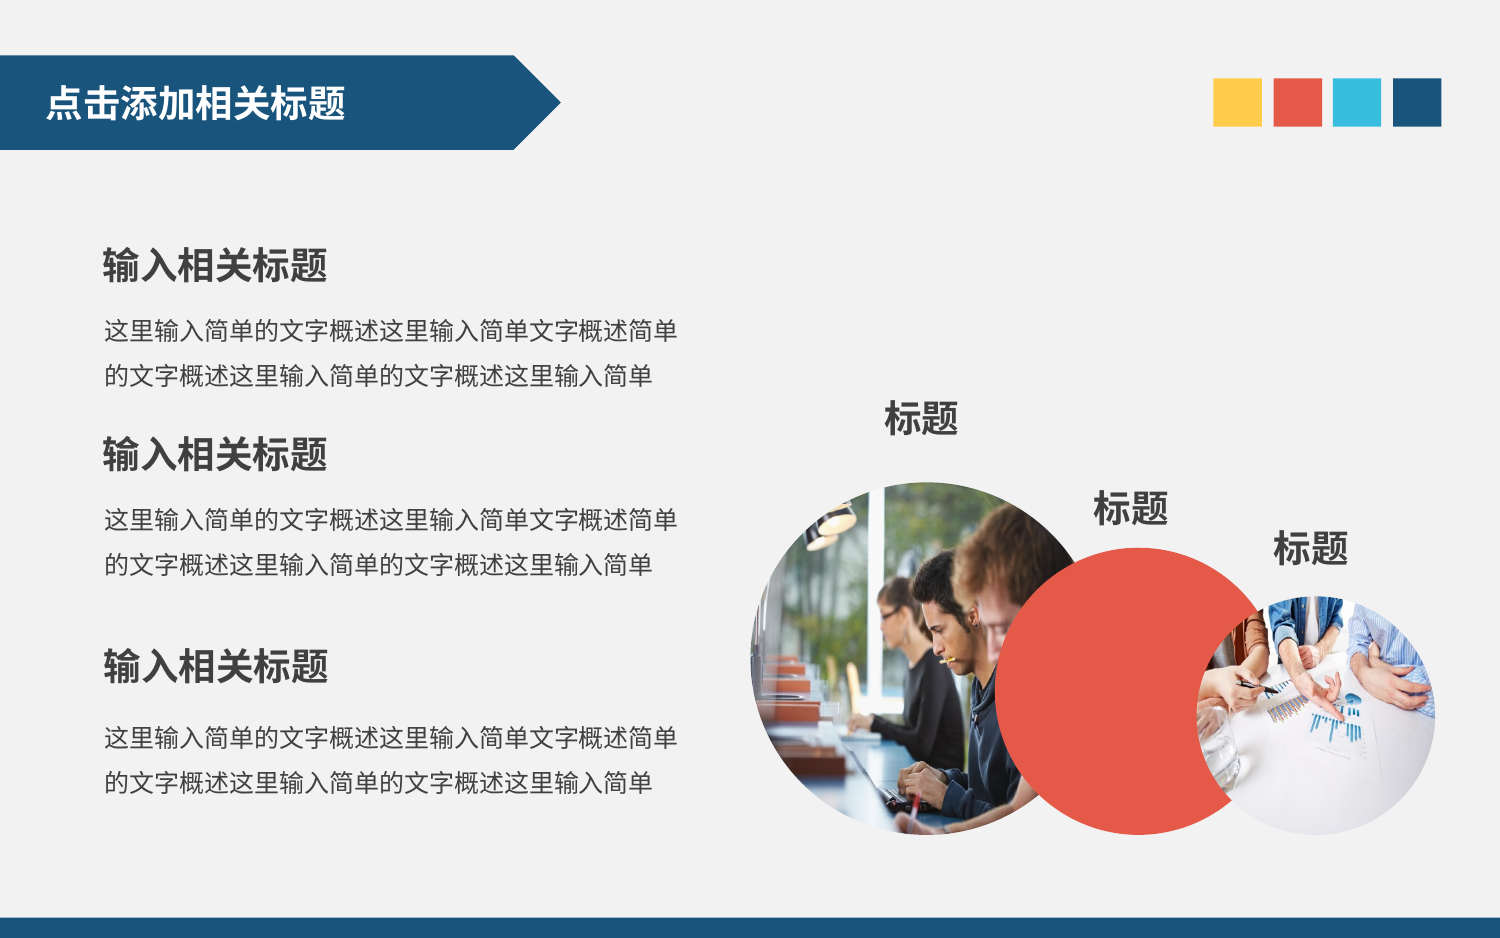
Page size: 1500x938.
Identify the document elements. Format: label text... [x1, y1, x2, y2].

text_box 标题 [1259, 517, 1377, 578]
text_box [1331, 76, 1383, 129]
text_box [748, 480, 1075, 838]
text_box [992, 545, 1258, 837]
text_box [1211, 76, 1264, 129]
text_box [1272, 76, 1324, 129]
text_box 标题 [869, 387, 987, 448]
text_box 标题 [1079, 477, 1197, 538]
text_box [1391, 76, 1444, 129]
text_box 这里输入简单的文字概述这里输入简单文字概述简单的文字概述这里输入简单的文字概述这里输入简单 [89, 482, 715, 587]
text_box [1194, 594, 1438, 838]
text_box [0, 53, 564, 152]
text_box 输入相关标题 [88, 635, 421, 696]
text_box [0, 915, 1500, 938]
text_box 输入相关标题 [88, 234, 420, 294]
text_box 这里输入简单的文字概述这里输入简单文字概述简单的文字概述这里输入简单的文字概述这里输入简单 [89, 700, 715, 805]
text_box 这里输入简单的文字概述这里输入简单文字概述简单的文字概述这里输入简单的文字概述这里输入简单 [89, 293, 715, 398]
text_box 点击添加相关标题 [31, 72, 361, 132]
text_box 输入相关标题 [88, 423, 420, 483]
